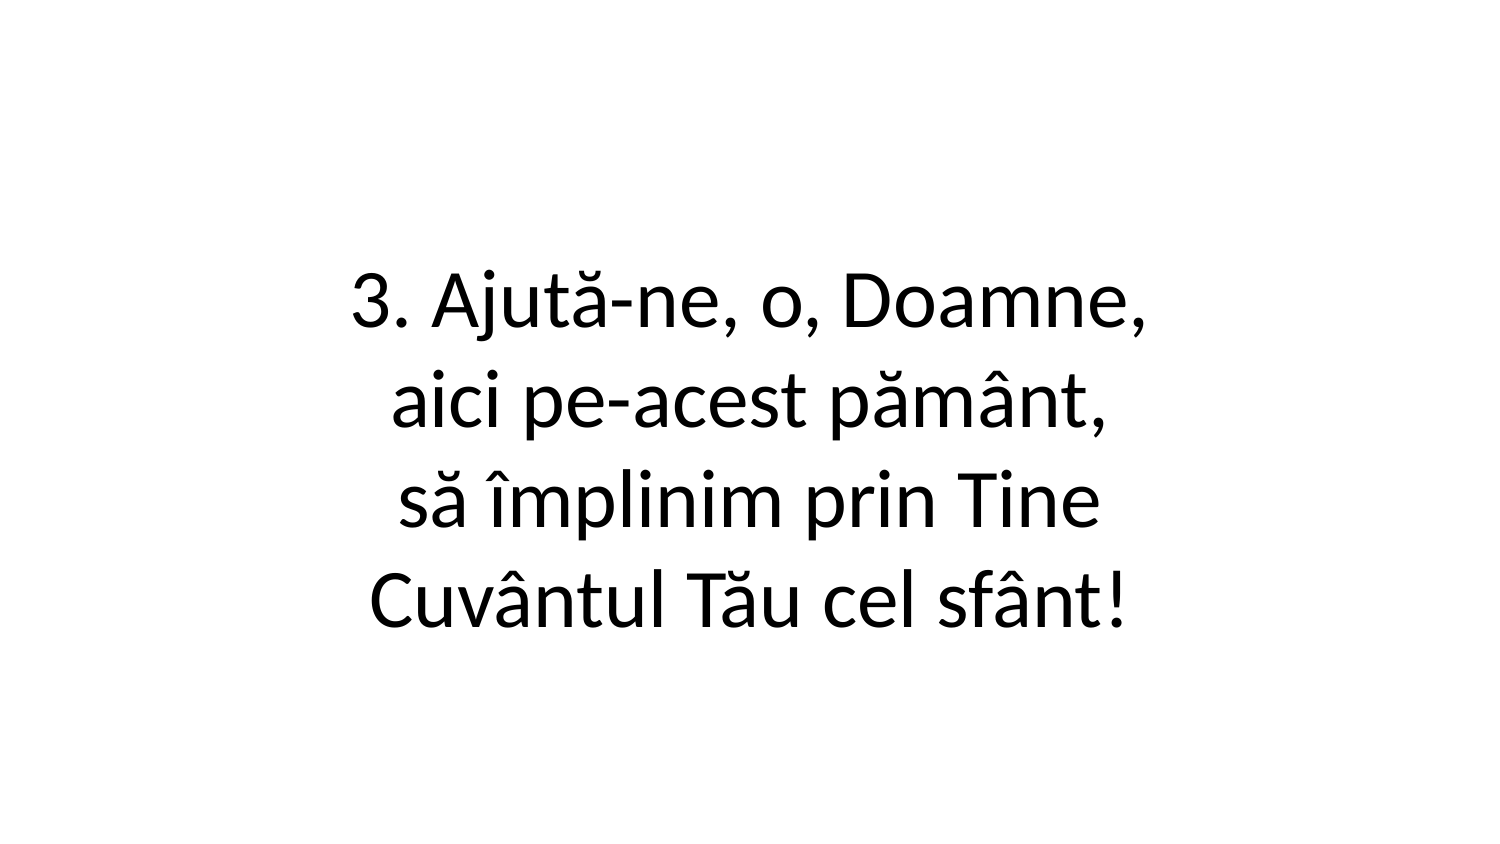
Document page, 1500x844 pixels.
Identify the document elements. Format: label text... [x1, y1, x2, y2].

text_box 3. Ajută-ne, o, Doamne, aici pe-acest pământ, să împlinim prin Tine Cuvântul Tău cel sfânt! [334, 192, 1166, 652]
